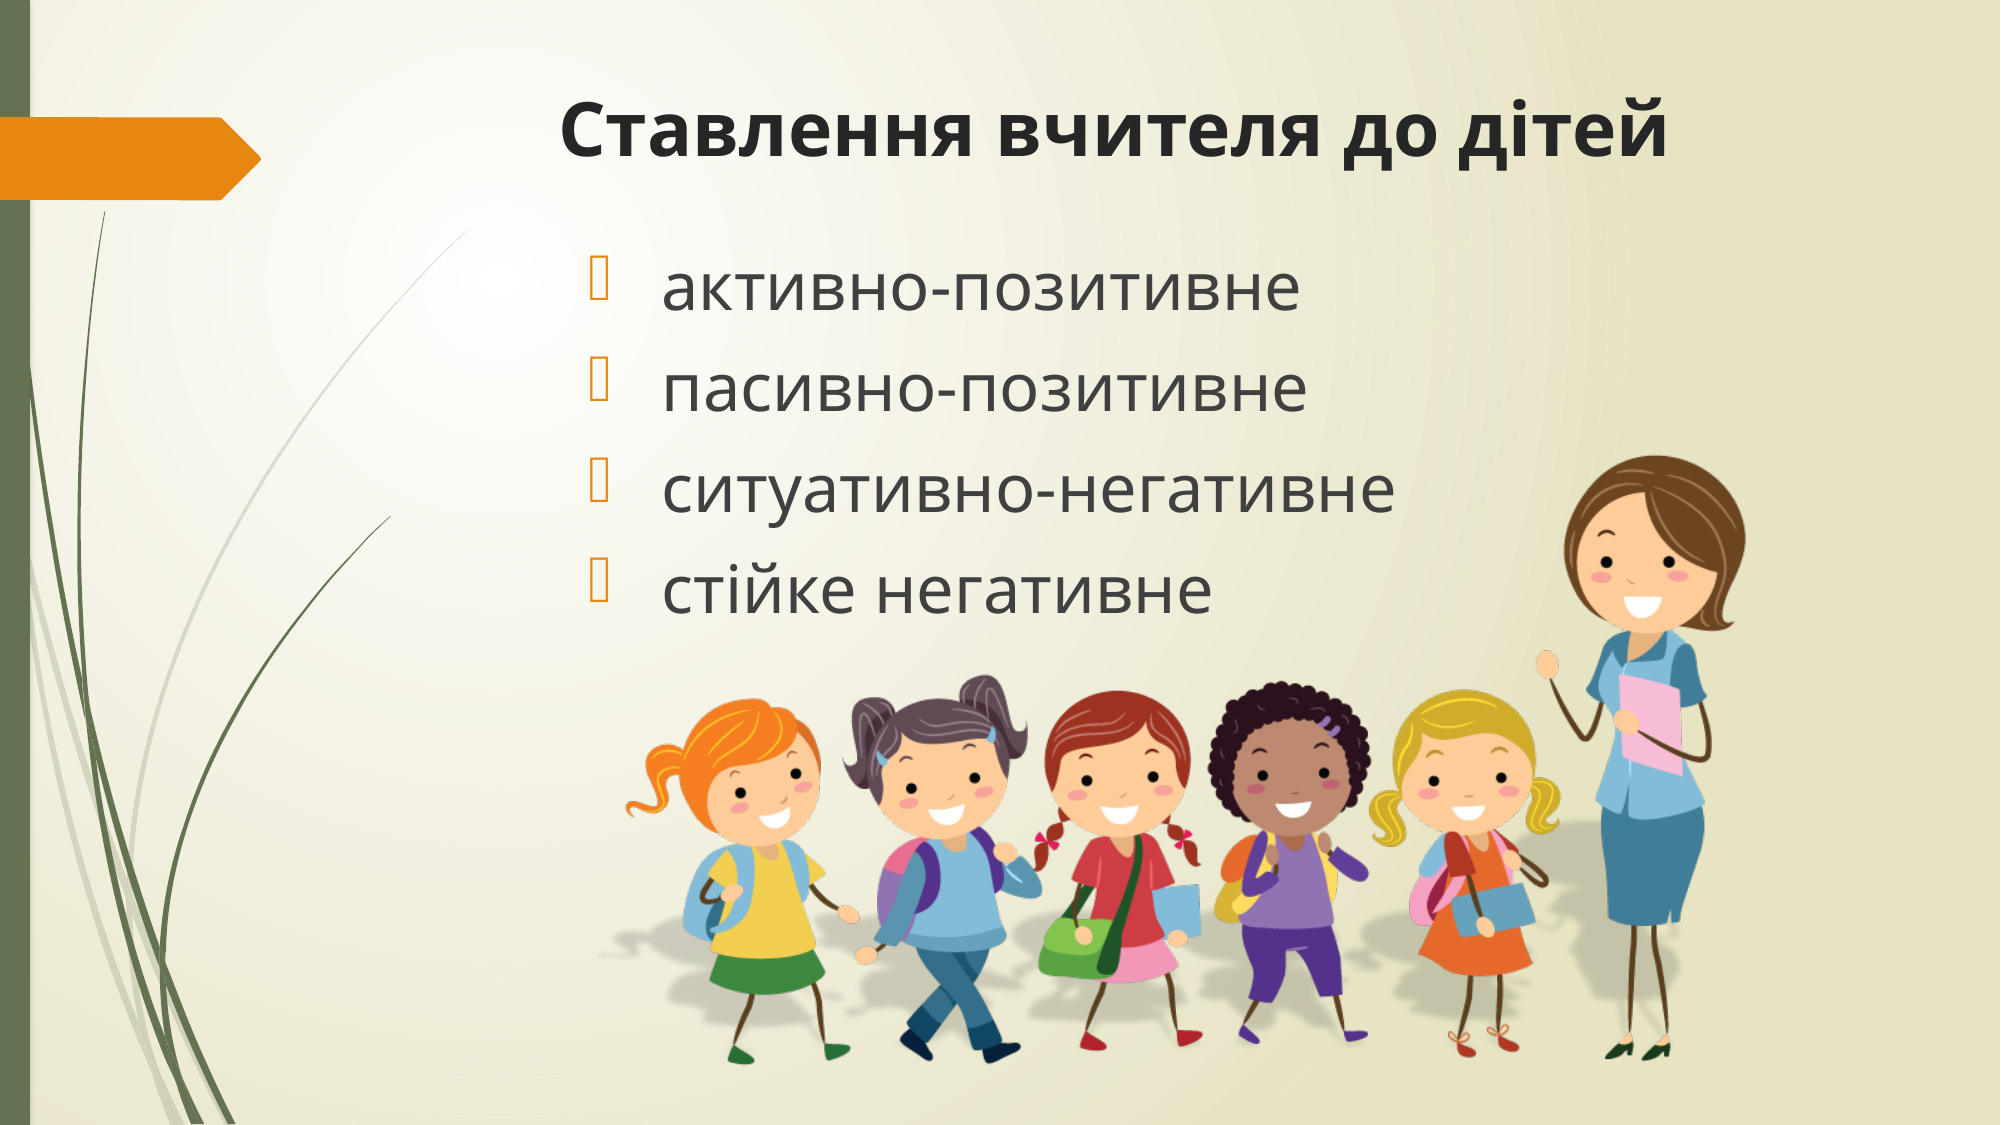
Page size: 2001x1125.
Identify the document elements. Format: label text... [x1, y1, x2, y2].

title Ставлення вчителя до дітей [393, 74, 1856, 285]
list активно-позитивне пасивно-позитивне ситуативно-негативне стійке негативне [558, 236, 2000, 857]
picture [590, 446, 1752, 1078]
